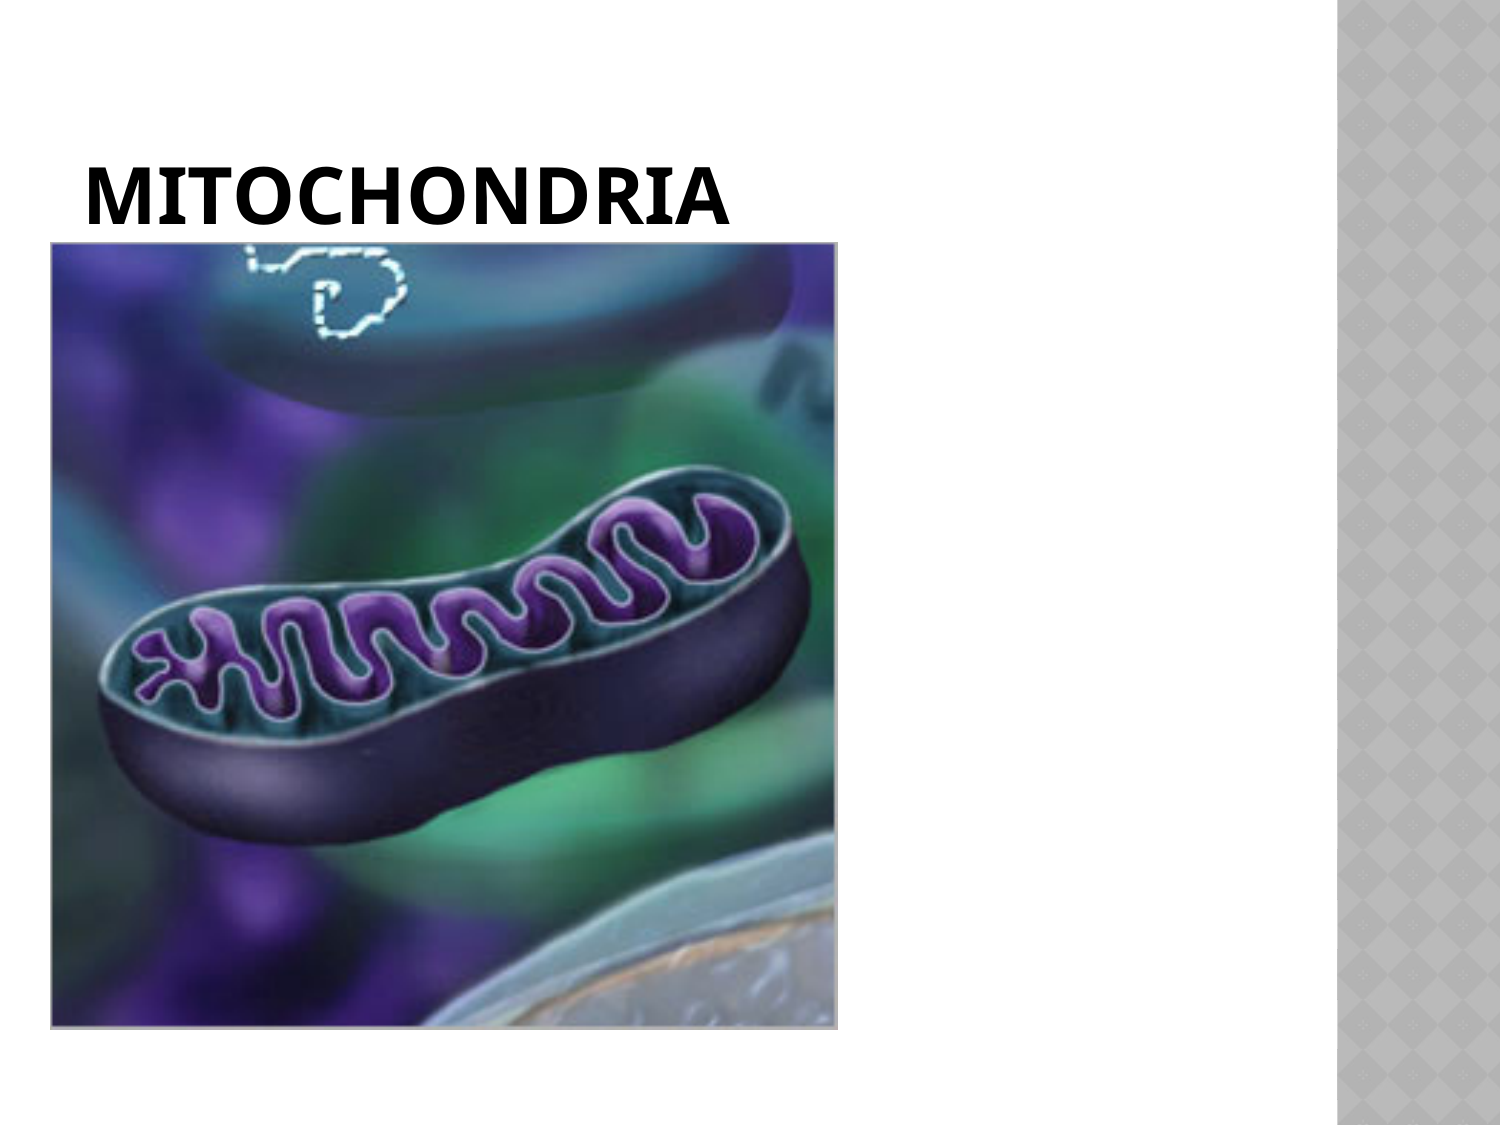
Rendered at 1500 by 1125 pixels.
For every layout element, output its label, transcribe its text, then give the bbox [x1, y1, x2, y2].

title Mitochondria [75, 52, 1263, 240]
picture [49, 241, 838, 1031]
